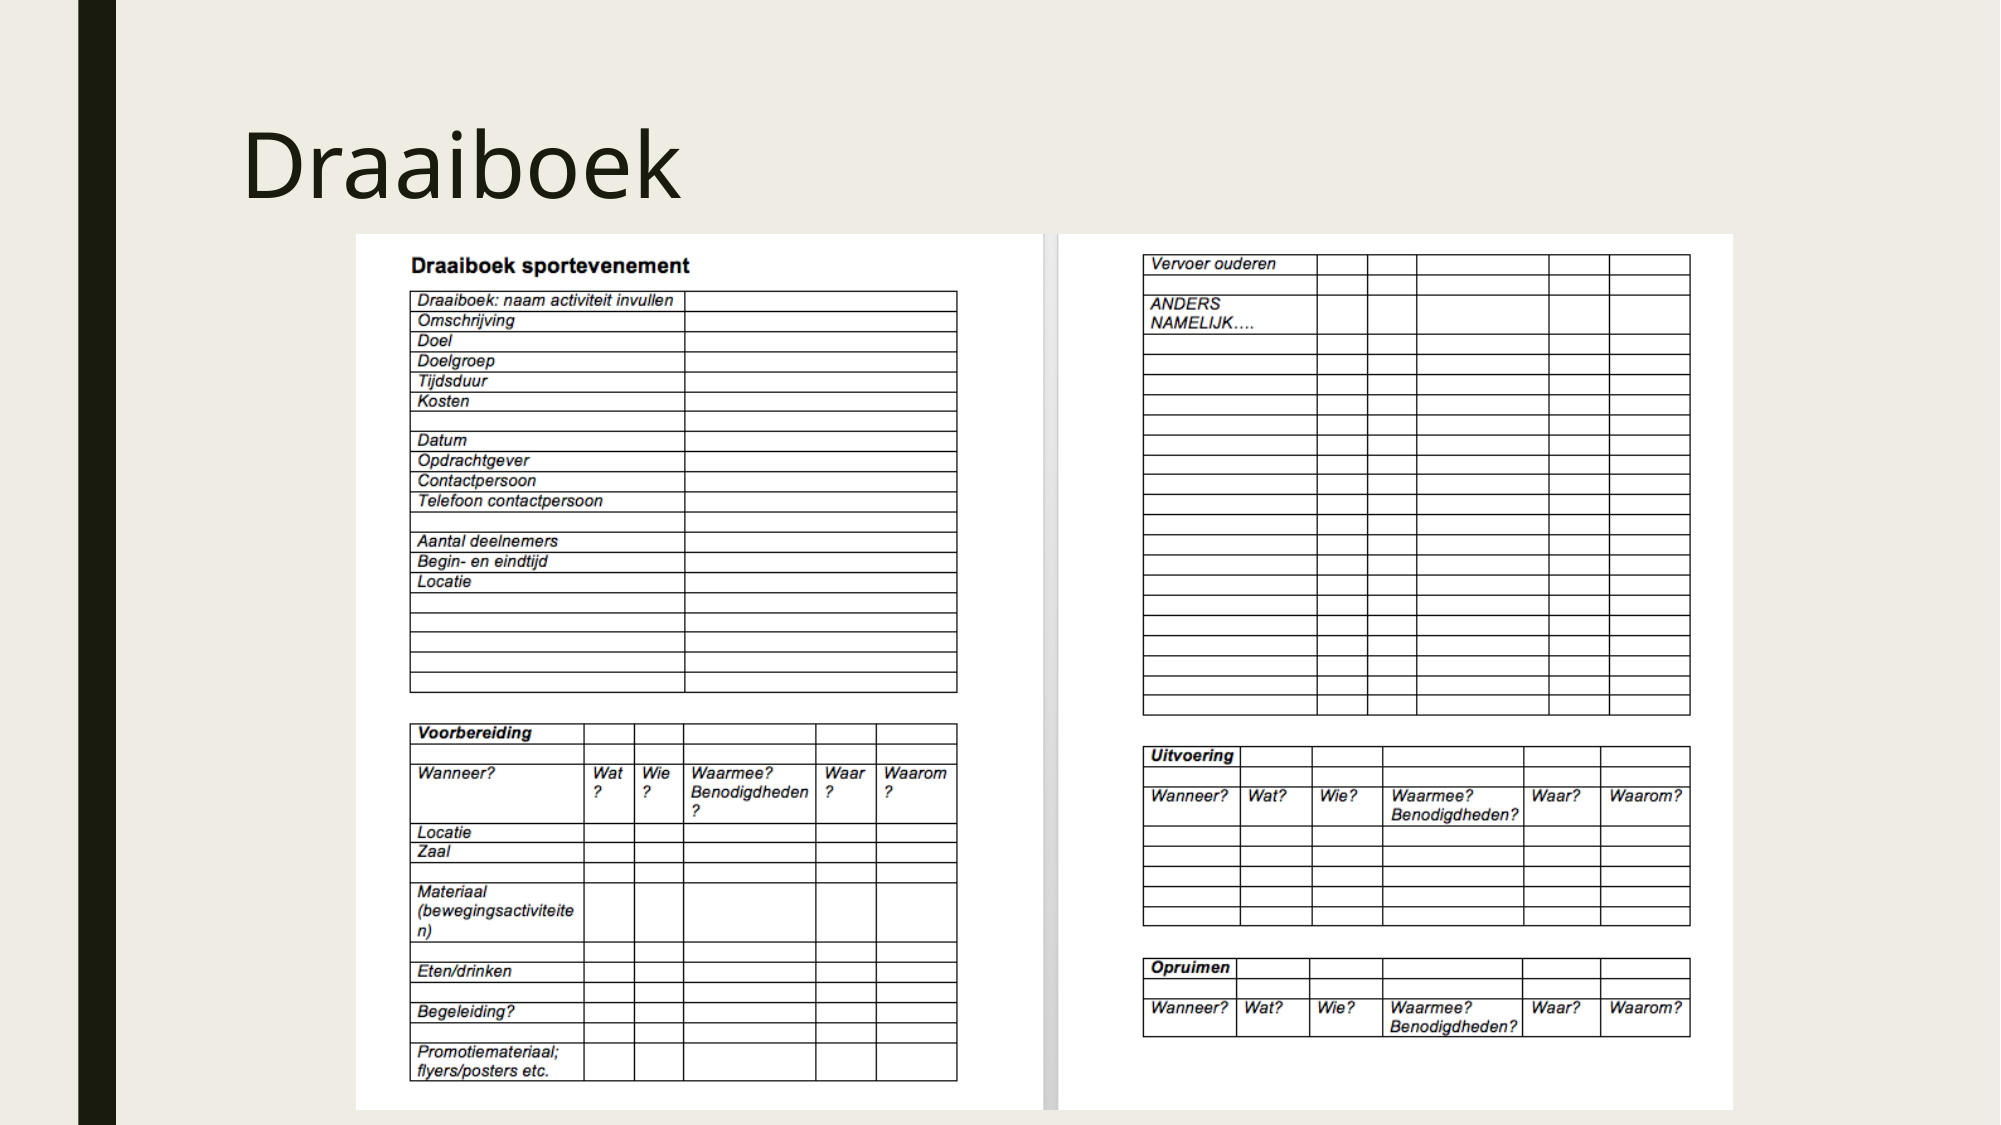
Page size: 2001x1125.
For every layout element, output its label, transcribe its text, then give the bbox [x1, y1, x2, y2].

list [356, 234, 1734, 1110]
title Draaiboek [225, 112, 1800, 357]
